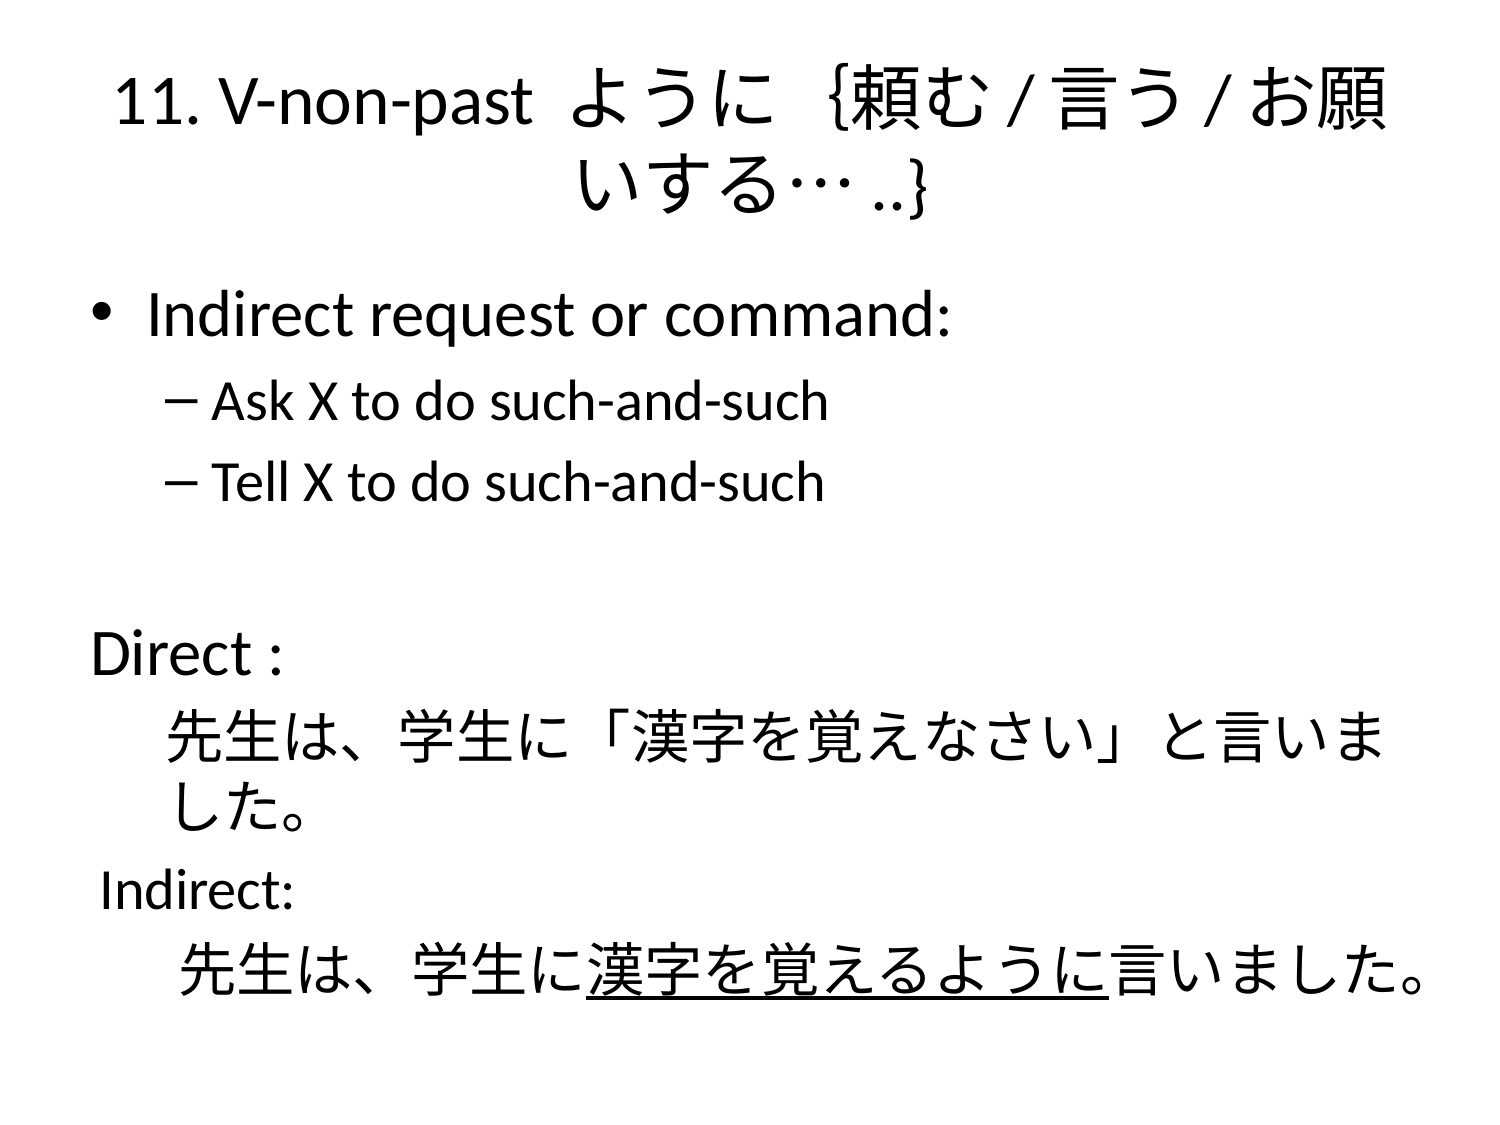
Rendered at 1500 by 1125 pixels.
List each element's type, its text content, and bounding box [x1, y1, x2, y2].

list Indirect request or command: Ask X to do such-and-such Tell X to do such-and-such Direct : 先生は、学生に「漢字を覚えなさい」と言いました。 Indirect: 先生は、学生に漢字を覚えるように言いました。 [75, 262, 1425, 1005]
title 11. V-non-past ように｛頼む/言う/お願いする…..} [75, 45, 1425, 233]
